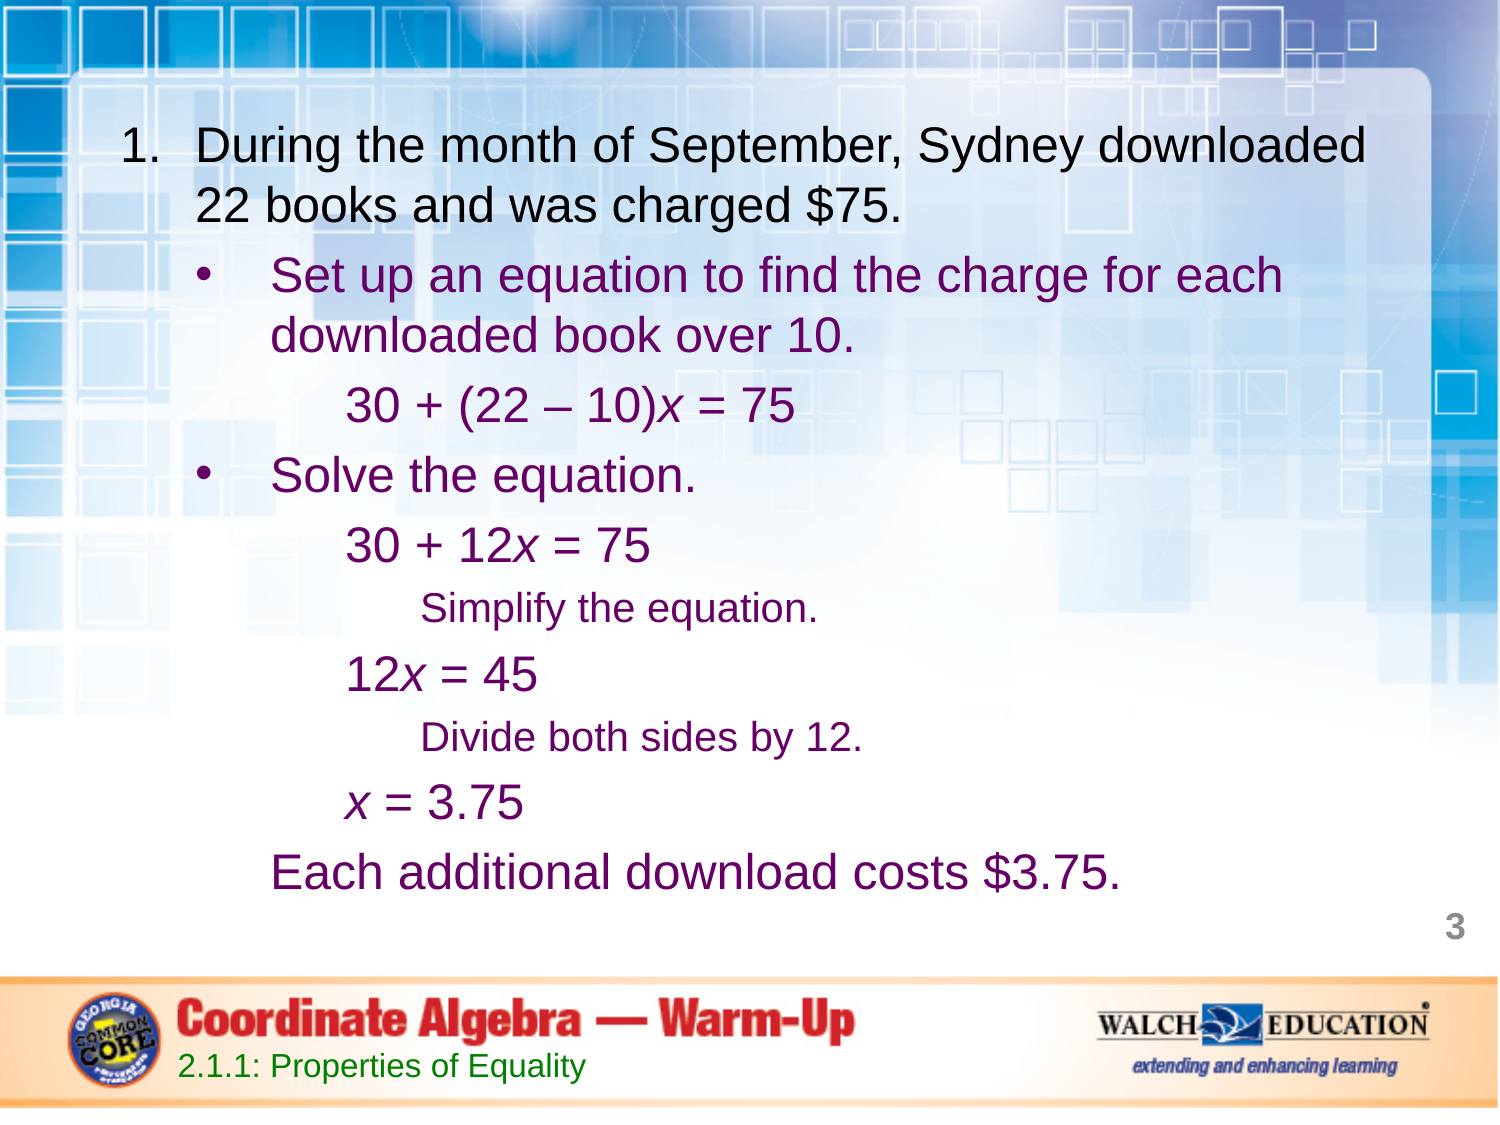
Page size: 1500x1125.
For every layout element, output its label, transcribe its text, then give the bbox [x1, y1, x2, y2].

list 2.1.1: Properties of Equality [162, 1036, 1070, 1080]
picture [0, 0, 1500, 1108]
subtitle During the month of September, Sydney downloaded 22 books and was charged $75. Set up an equation to find the charge for each downloaded book over 10. 30 + (22 – 10)x = 75 Solve the equation. 30 + 12x = 75 Simplify the equation. 12x = 45 Divide both sides by 12. x = 3.75 Each additional download costs $3.75. [105, 105, 1394, 925]
slide_number 3 [1361, 901, 1481, 949]
